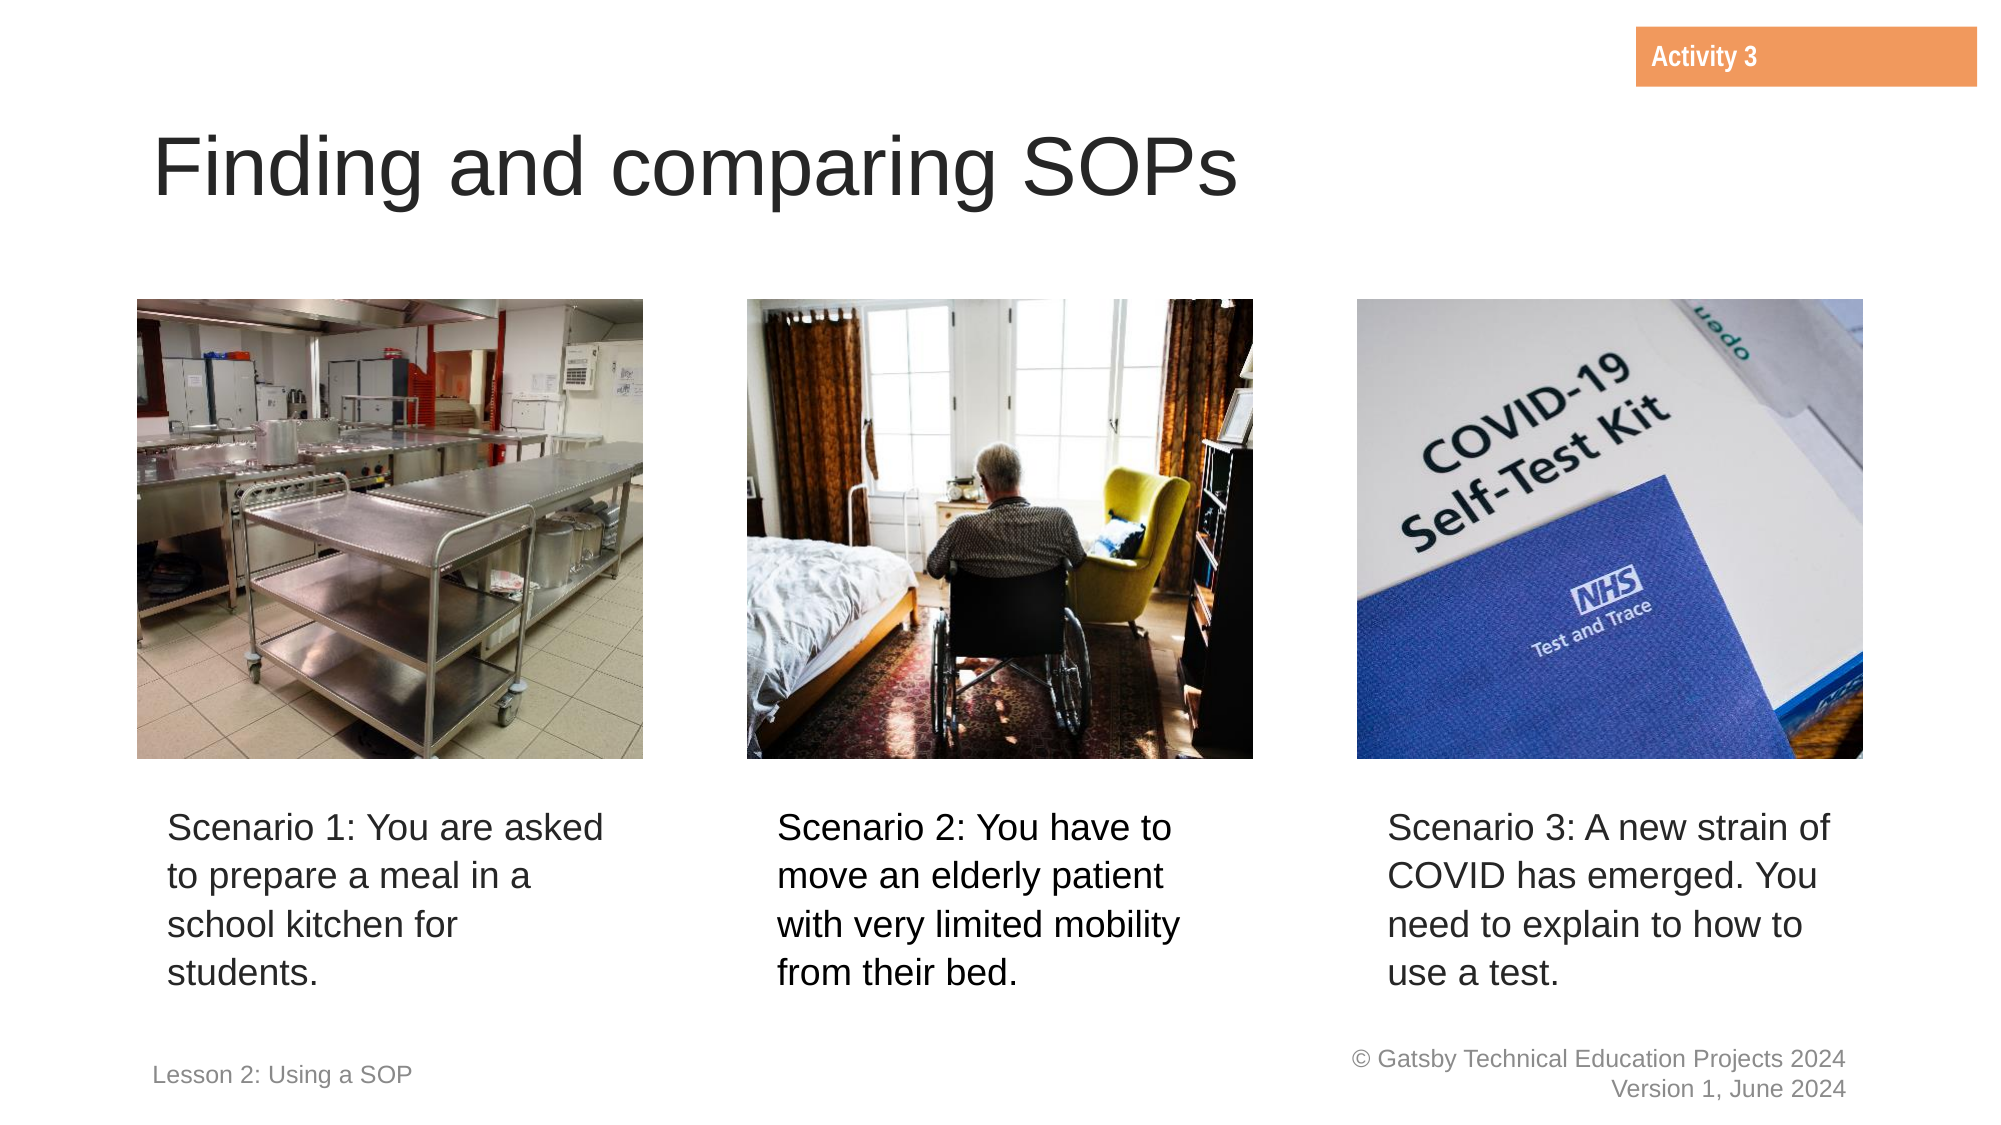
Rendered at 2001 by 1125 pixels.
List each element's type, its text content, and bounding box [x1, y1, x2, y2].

list Scenario 2: You have to move an elderly patient with very limited mobility from their bed. [747, 769, 1253, 1007]
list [747, 299, 1253, 759]
list Scenario 1: You are asked to prepare a meal in a school kitchen for students. [137, 769, 643, 1007]
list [137, 299, 643, 759]
list Activity 3 [1636, 26, 1978, 87]
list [1357, 299, 1863, 759]
list Lesson 2: Using a SOP [137, 1042, 829, 1103]
list Scenario 3: A new strain of COVID has emerged. You need to explain to how to use a test. [1357, 769, 1863, 1007]
title Finding and comparing SOPs [137, 59, 1863, 278]
